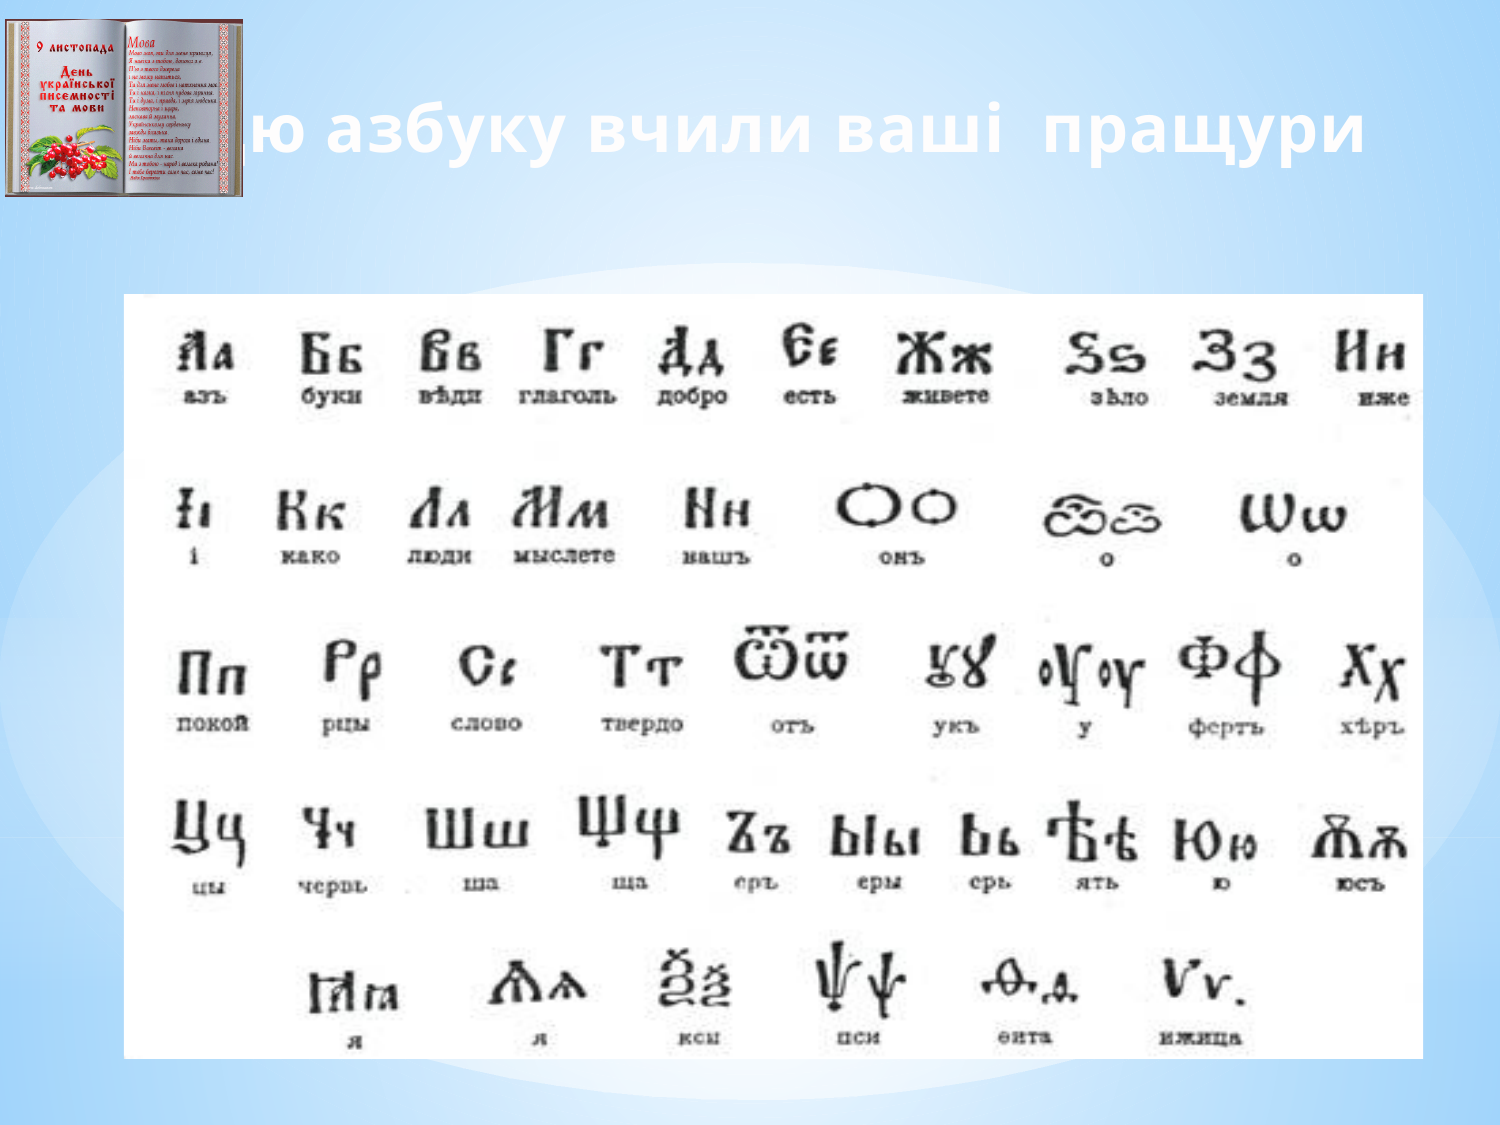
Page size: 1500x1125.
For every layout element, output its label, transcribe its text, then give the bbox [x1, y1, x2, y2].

title Цю азбуку вчили ваші пращури [123, 78, 1388, 256]
picture [5, 18, 243, 197]
picture [123, 294, 1424, 1059]
